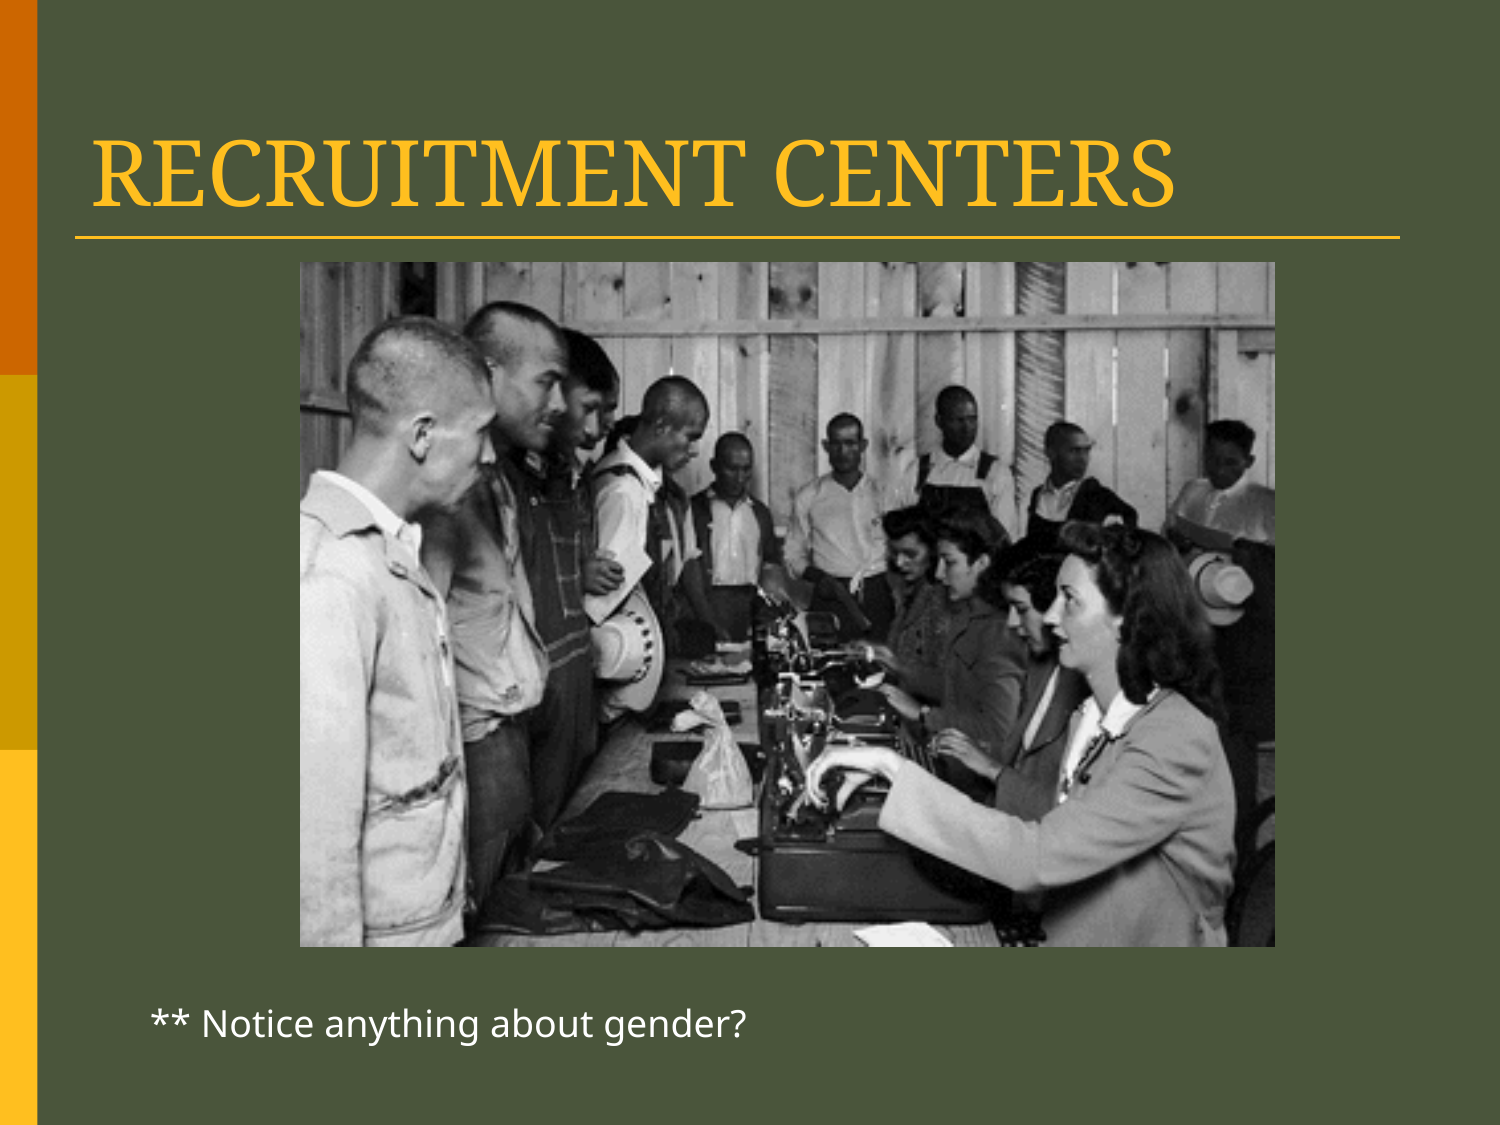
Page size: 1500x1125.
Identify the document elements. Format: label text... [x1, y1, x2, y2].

text_box ** Notice anything about gender? [134, 992, 808, 1053]
picture [299, 262, 1276, 947]
title RECRUITMENT CENTERS [75, 45, 1425, 233]
